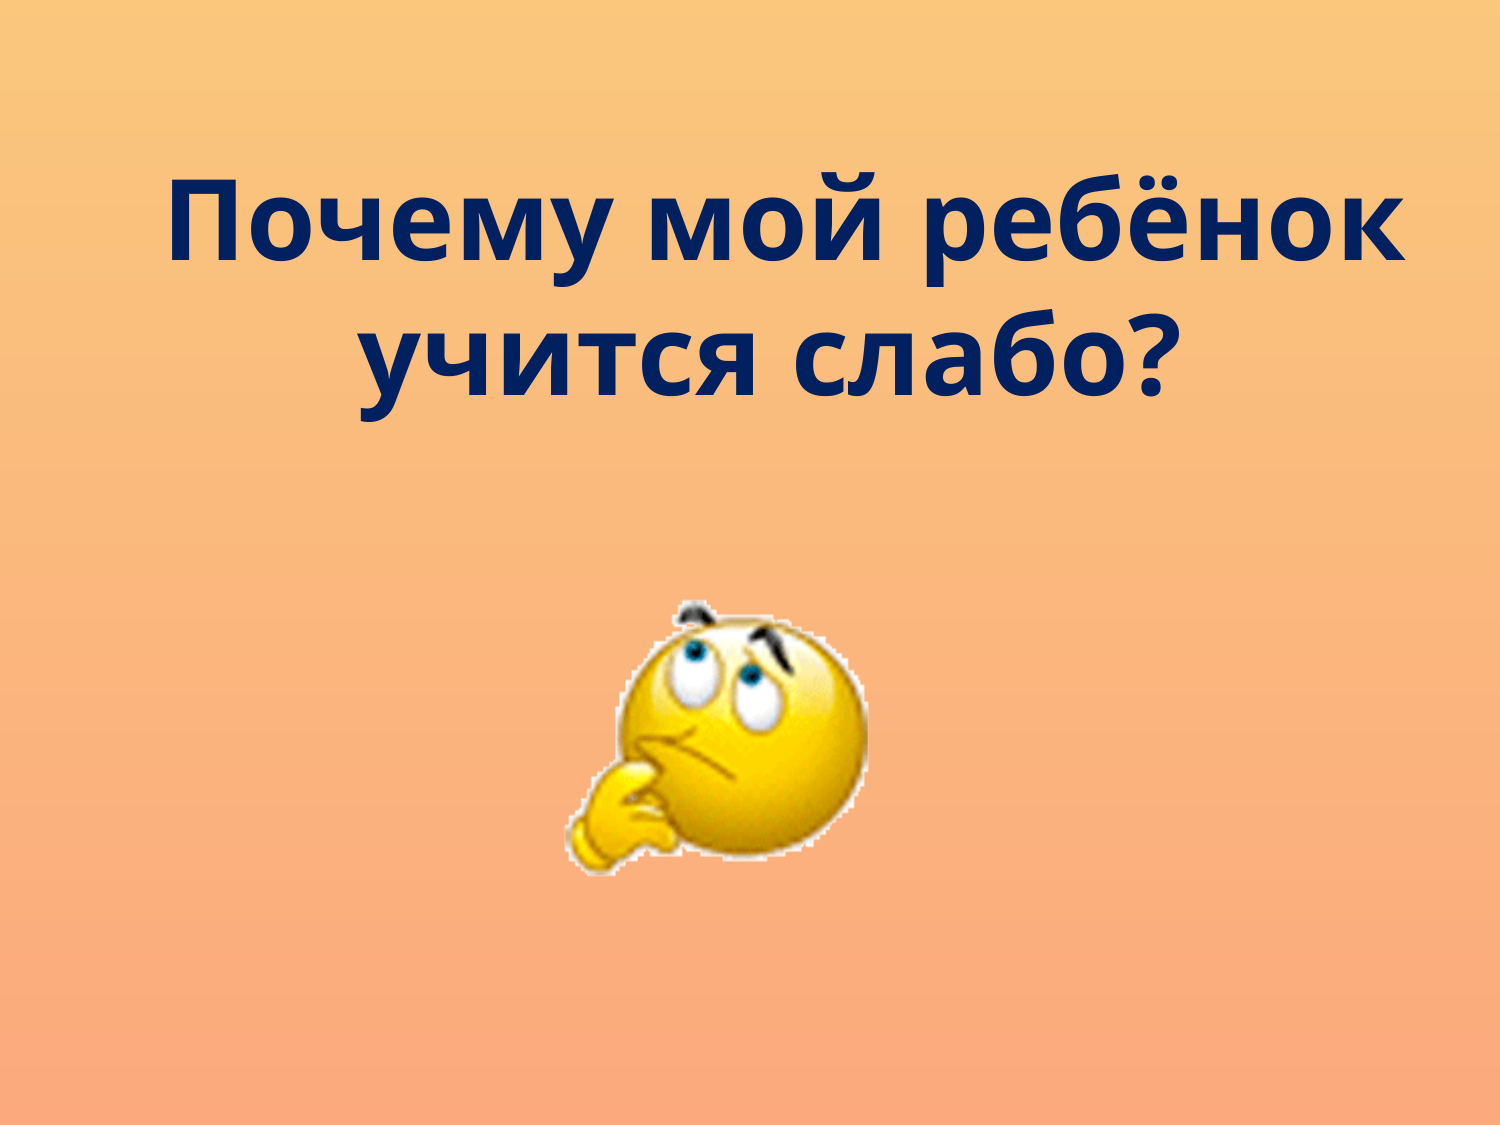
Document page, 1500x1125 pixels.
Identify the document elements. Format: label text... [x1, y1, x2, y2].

picture [526, 468, 892, 903]
text_box Почему мой ребёнок учится слабо? [147, 140, 1422, 426]
